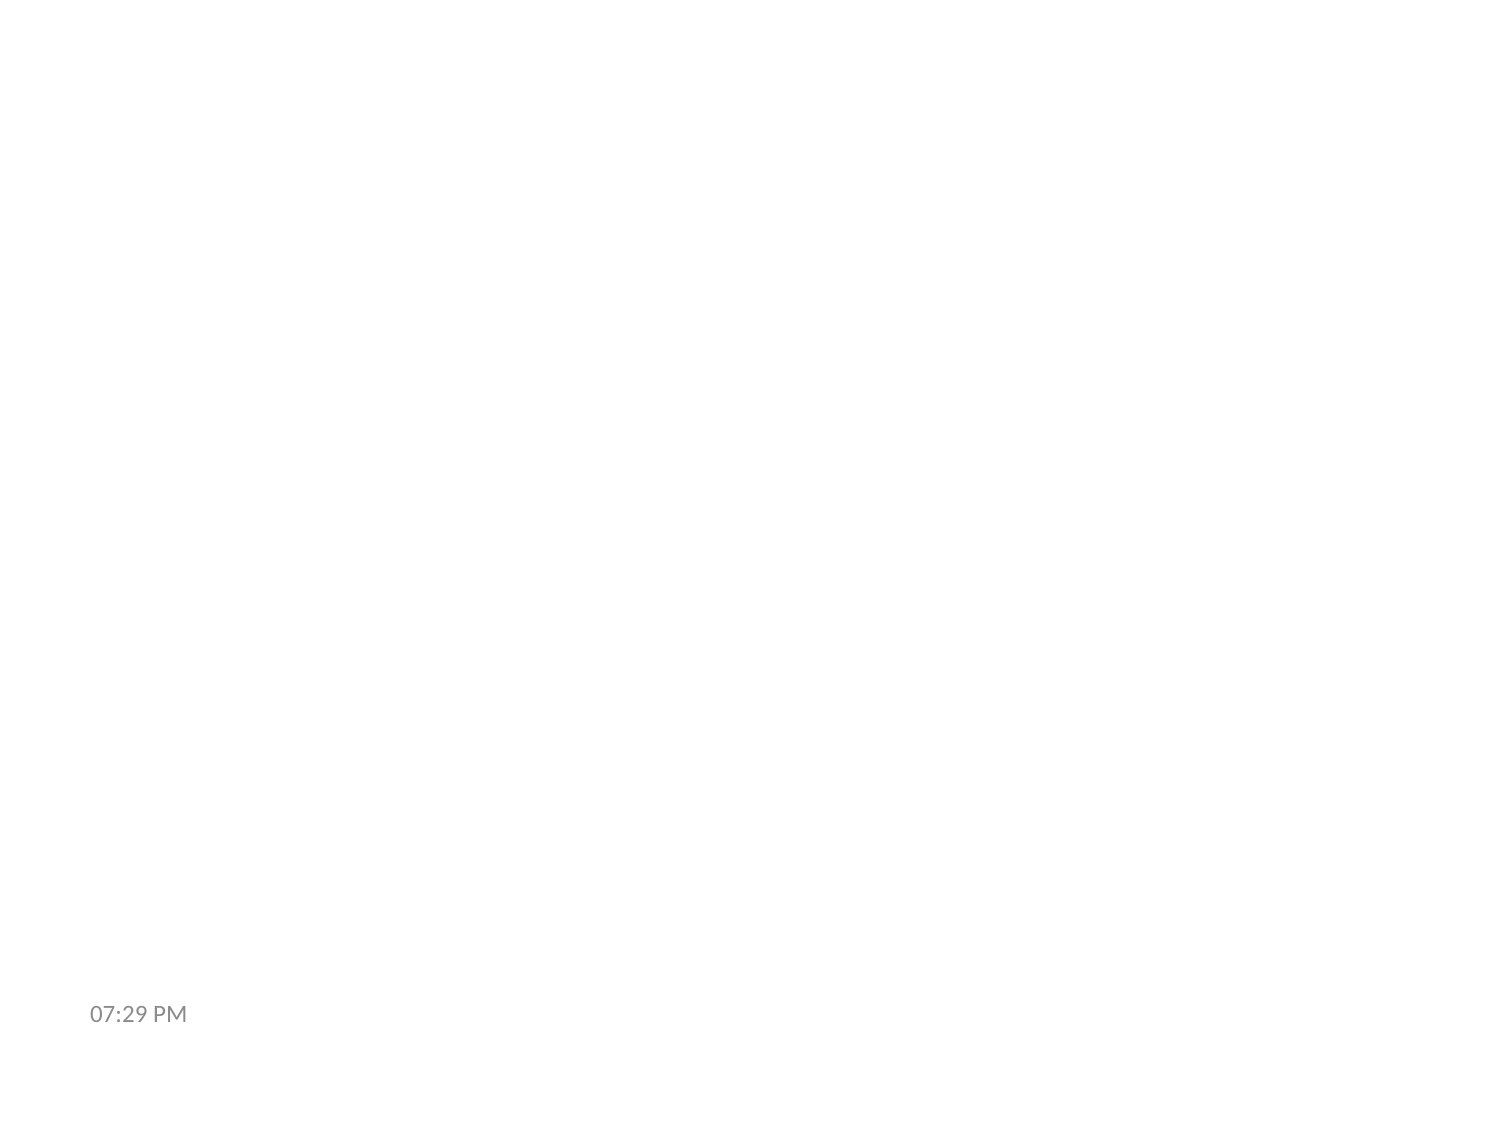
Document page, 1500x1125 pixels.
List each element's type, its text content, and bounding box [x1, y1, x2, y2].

text_box 3:35 PM [75, 982, 425, 1043]
